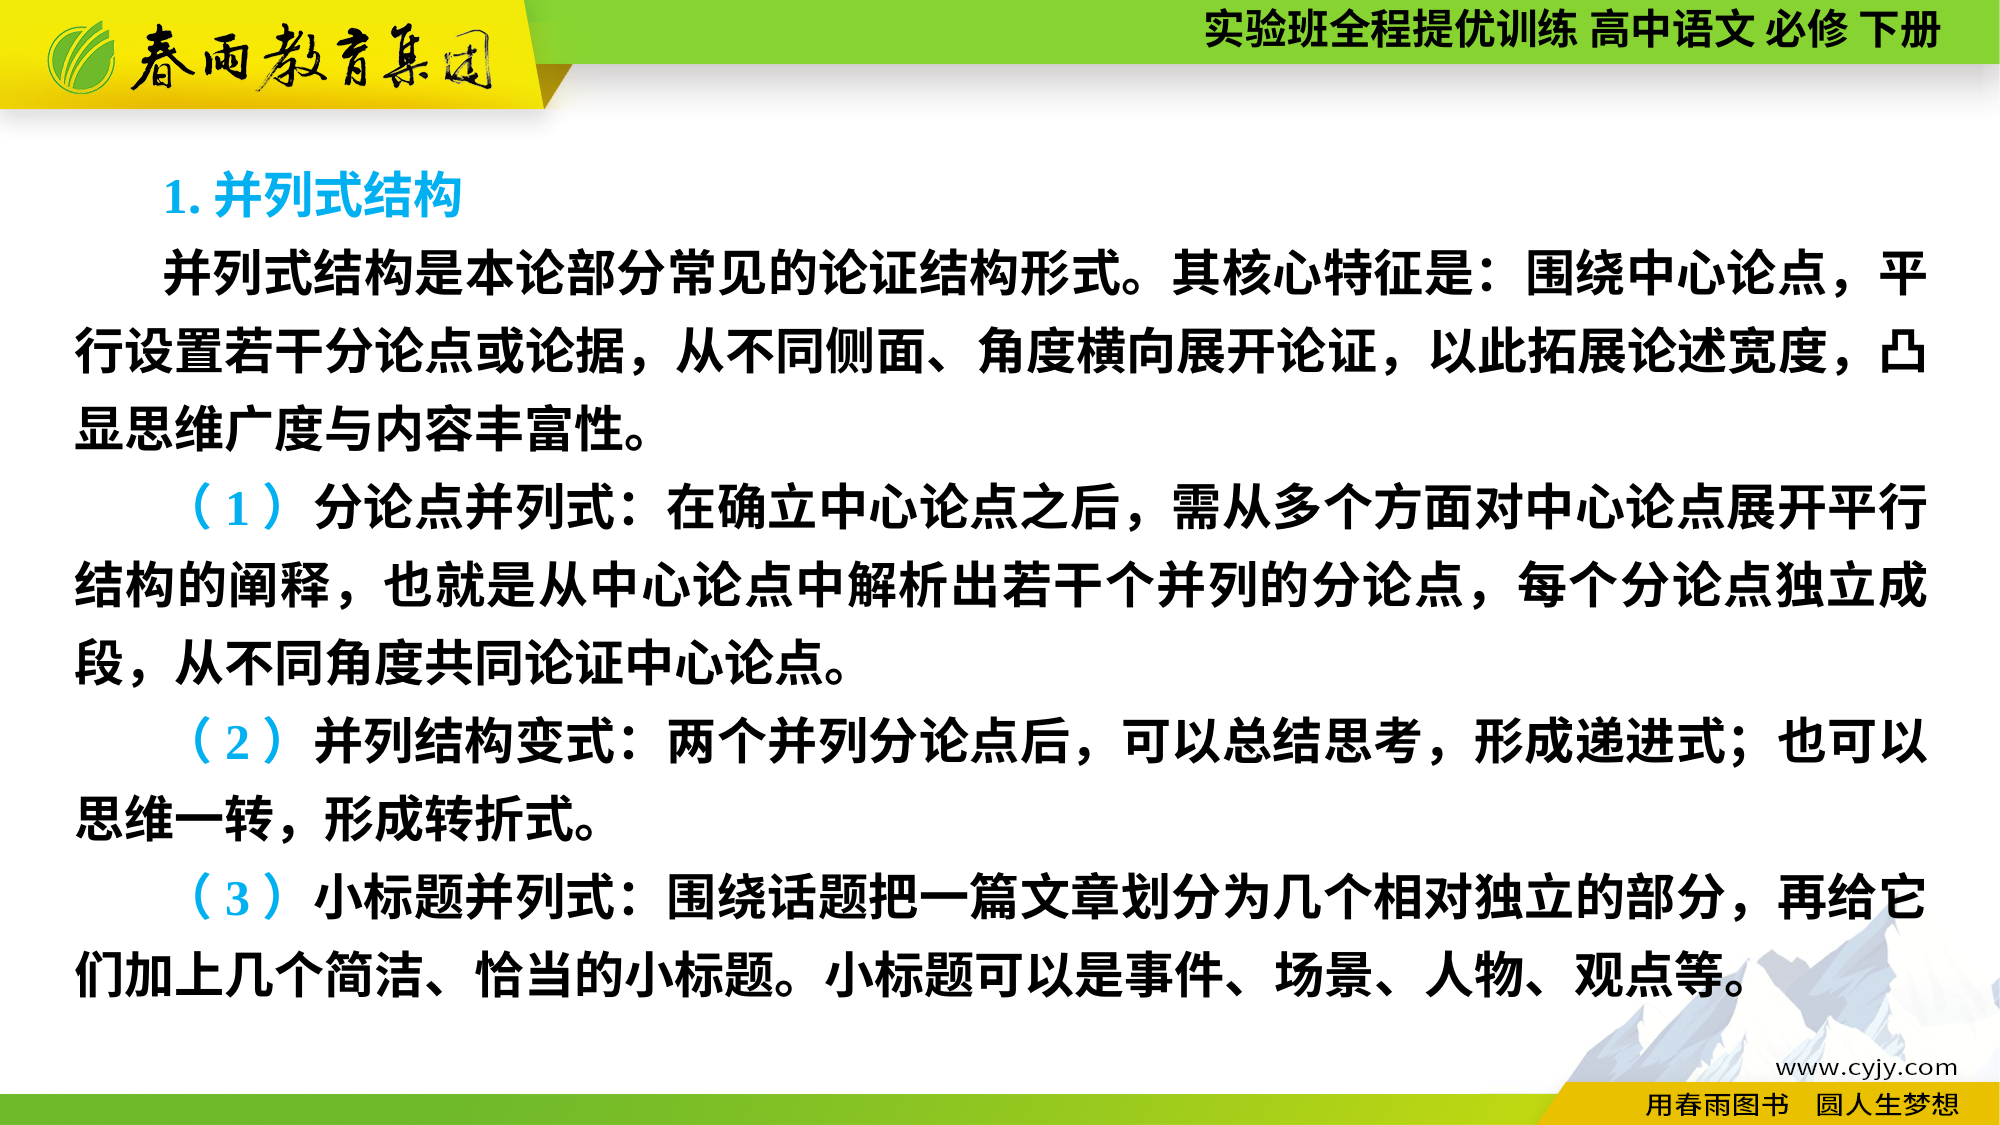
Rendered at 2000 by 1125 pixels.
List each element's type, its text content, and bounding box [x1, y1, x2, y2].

list 1.并列式结构 并列式结构是本论部分常见的论证结构形式。其核心特征是：围绕中心论点，平行设置若干分论点或论据，从不同侧面、角度横向展开论证，以此拓展论述宽度，凸显思维广度与内容丰富性。 （1）分论点并列式：在确立中心论点之后，需从多个方面对中心论点展开平行结构的阐释，也就是从中心论点中解析出若干个并列的分论点，每个分论点独立成段，从不同角度共同论证中心论点。 （2）并列结构变式：两个并列分论点后，可以总结思考，形成递进式；也可以思维一转，形成转折式。 （3）小标题并列式：围绕话题把一篇文章划分为几个相对独立的部分，再给它们加上几个简洁、恰当的小标题。小标题可以是事件、场景、人物、观点等。 [59, 138, 1944, 1012]
picture [0, 0, 2000, 1125]
